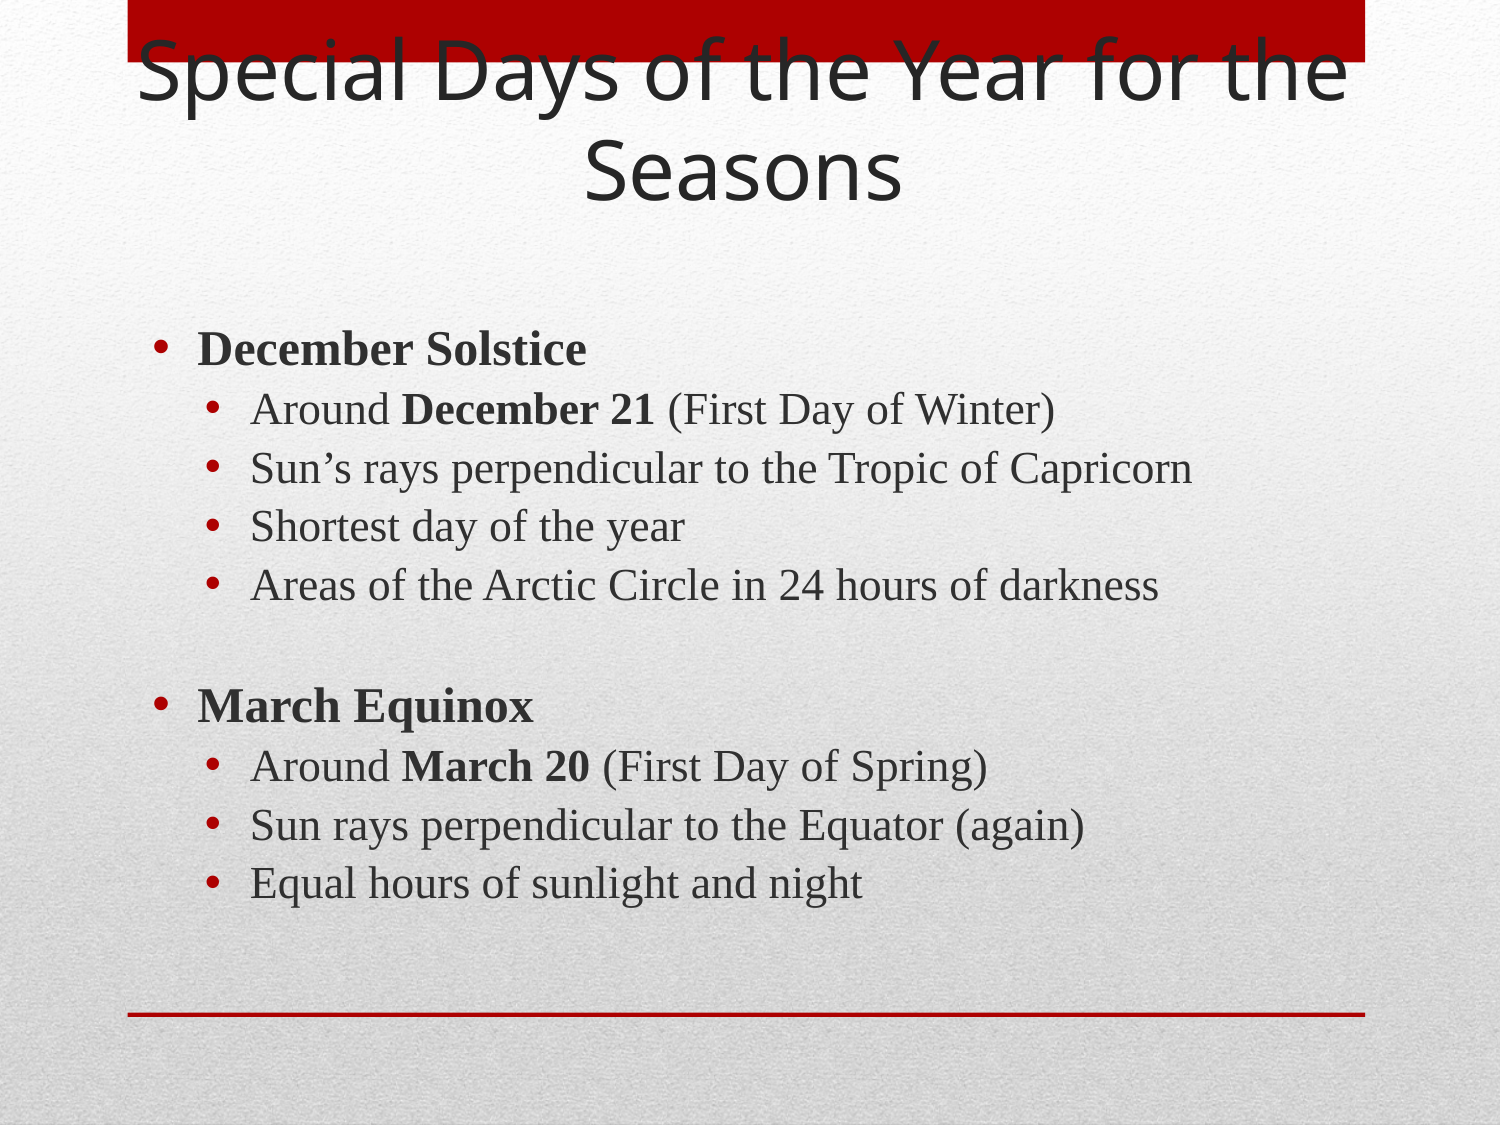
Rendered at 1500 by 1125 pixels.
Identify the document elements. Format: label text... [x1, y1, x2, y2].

title Special Days of the Year for the Seasons [50, 37, 1438, 225]
list December Solstice Around December 21 (First Day of Winter) Sun’s rays perpendicular to the Tropic of Capricorn Shortest day of the year Areas of the Arctic Circle in 24 hours of darkness March Equinox Around March 20 (First Day of Spring) Sun rays perpendicular to the Equator (again) Equal hours of sunlight and night [137, 212, 1325, 1019]
